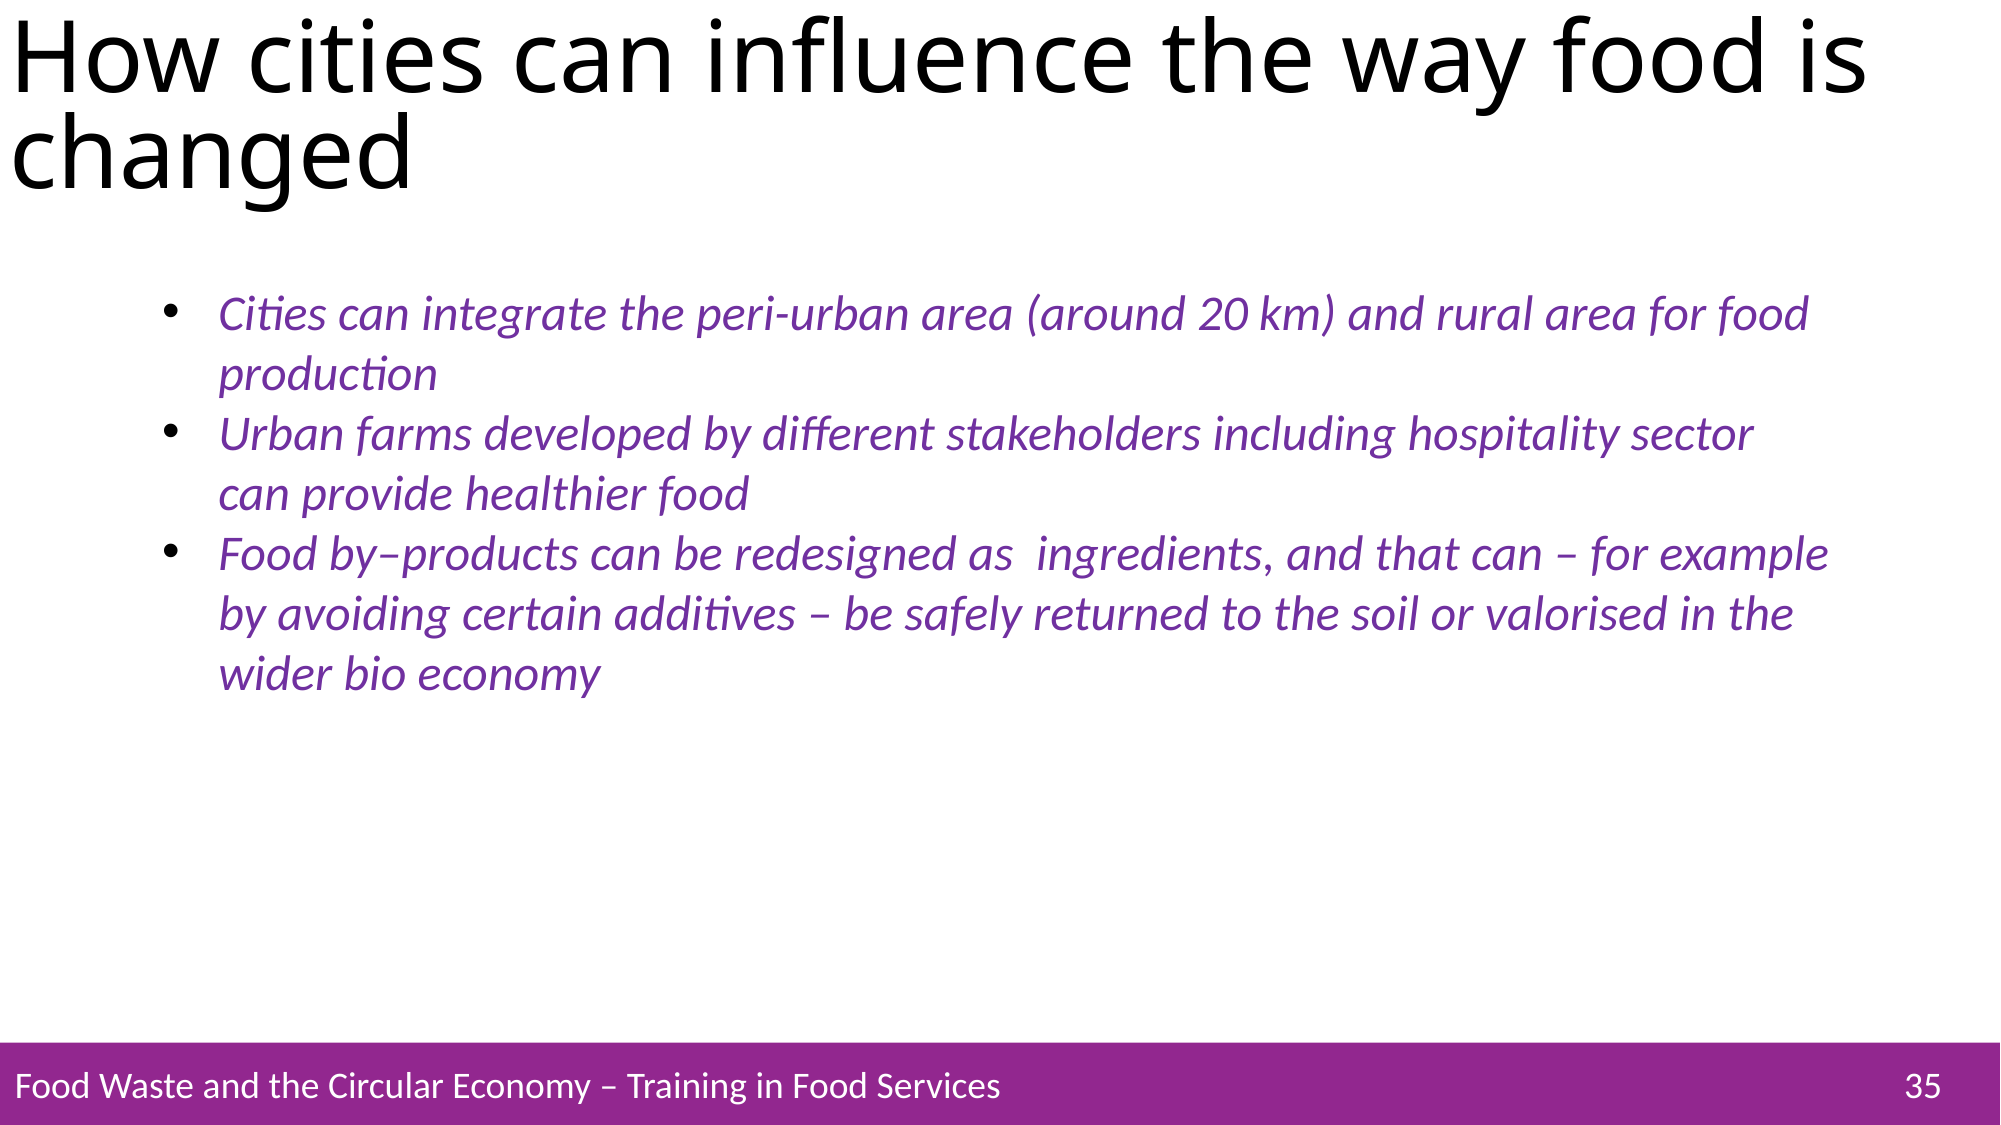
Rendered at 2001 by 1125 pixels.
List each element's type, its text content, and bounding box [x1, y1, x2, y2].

text_box [435, 243, 1929, 982]
text_box Cities can integrate the peri-urban area (around 20 km) and rural area for food production Urban farms developed by different stakeholders including hospitality sector can provide healthier food Food by–products can be redesigned as ingredients, and that can – for example by avoiding certain additives – be safely returned to the soil or valorised in the wider bio economy [147, 272, 1848, 768]
text_box How cities can influence the way food is changed [0, 0, 2000, 224]
